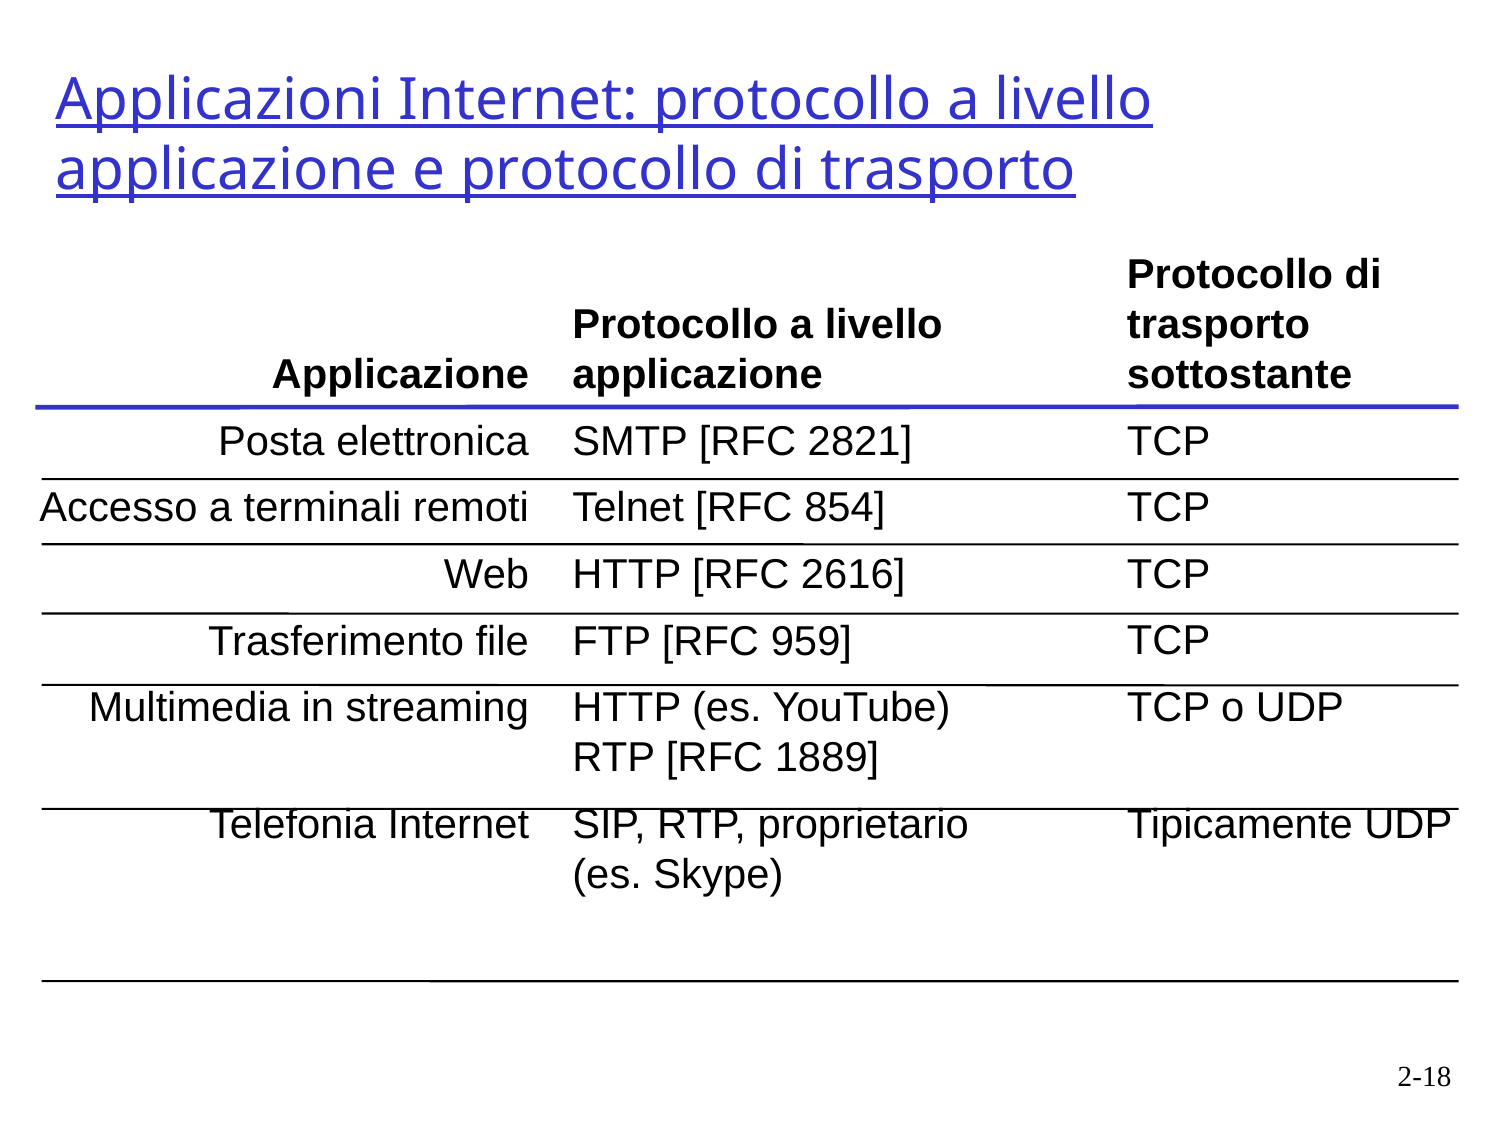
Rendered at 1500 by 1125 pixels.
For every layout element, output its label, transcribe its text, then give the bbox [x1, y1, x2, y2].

text_box Protocollo a livello applicazione SMTP [RFC 2821] Telnet [RFC 854] HTTP [RFC 2616] FTP [RFC 959] HTTP (es. YouTube) RTP [RFC 1889] SIP, RTP, proprietario (es. Skype) [557, 614, 984, 685]
text_box Protocollo a livello applicazione SMTP [RFC 2821] Telnet [RFC 854] HTTP [RFC 2616] FTP [RFC 959] HTTP (es. YouTube) RTP [RFC 1889] SIP, RTP, proprietario (es. Skype) [557, 809, 984, 905]
text_box Applicazione Posta elettronica Accesso a terminali remoti Web Trasferimento file Multimedia in streaming Telefonia Internet [24, 239, 544, 905]
text_box Protocollo a livello applicazione SMTP [RFC 2821] Telnet [RFC 854] HTTP [RFC 2616] FTP [RFC 959] HTTP (es. YouTube) RTP [RFC 1889] SIP, RTP, proprietario (es. Skype) [557, 686, 984, 808]
text_box Protocollo a livello applicazione SMTP [RFC 2821] Telnet [RFC 854] HTTP [RFC 2616] FTP [RFC 959] HTTP (es. YouTube) RTP [RFC 1889] SIP, RTP, proprietario (es. Skype) [557, 239, 984, 479]
slide_number 2-18 [1362, 1049, 1467, 1125]
text_box Protocollo a livello applicazione SMTP [RFC 2821] Telnet [RFC 854] HTTP [RFC 2616] FTP [RFC 959] HTTP (es. YouTube) RTP [RFC 1889] SIP, RTP, proprietario (es. Skype) [557, 545, 984, 613]
title Applicazioni Internet: protocollo a livello applicazione e protocollo di trasporto [40, 37, 1476, 226]
text_box Protocollo di trasporto sottostante TCP TCP TCP TCP TCP o UDP Tipicamente UDP [1112, 239, 1480, 855]
text_box Protocollo a livello applicazione SMTP [RFC 2821] Telnet [RFC 854] HTTP [RFC 2616] FTP [RFC 959] HTTP (es. YouTube) RTP [RFC 1889] SIP, RTP, proprietario (es. Skype) [557, 480, 984, 544]
